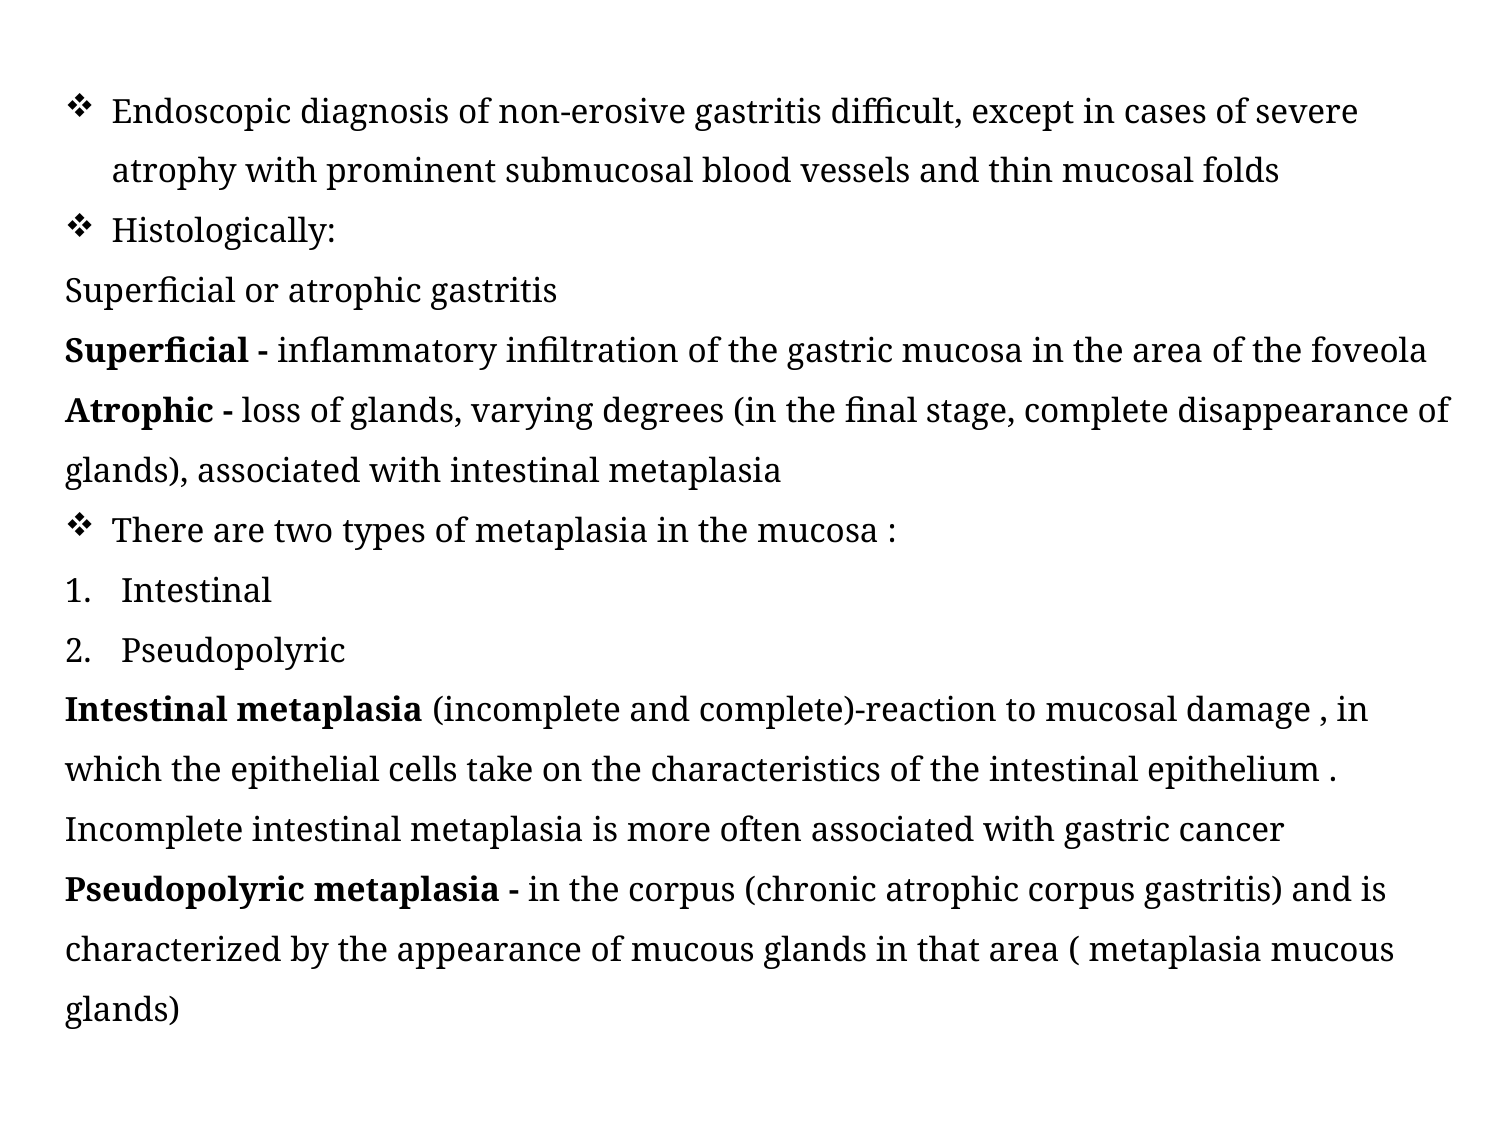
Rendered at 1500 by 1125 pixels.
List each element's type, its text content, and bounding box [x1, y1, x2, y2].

text_box Endoscopic diagnosis of non-erosive gastritis difficult, except in cases of severe atrophy with prominent submucosal blood vessels and thin mucosal folds Histologically: Superficial or atrophic gastritis Superficial - inflammatory infiltration of the gastric mucosa in the area of the foveola Atrophic - loss of glands, varying degrees (in the final stage, complete disappearance of glands), associated with intestinal metaplasia There are two types of metaplasia in the mucosa : Intestinal Pseudopolyric Intestinal metaplasia (incomplete and complete)-reaction to mucosal damage , in which the epithelial cells take on the characteristics of the intestinal epithelium . Incomplete intestinal metaplasia is more often associated with gastric cancer Pseudopolyric metaplasia - in the corpus (chronic atrophic corpus gastritis) and is characterized by the appearance of mucous glands in that area ( metaplasia mucous glands) [49, 62, 1475, 1036]
